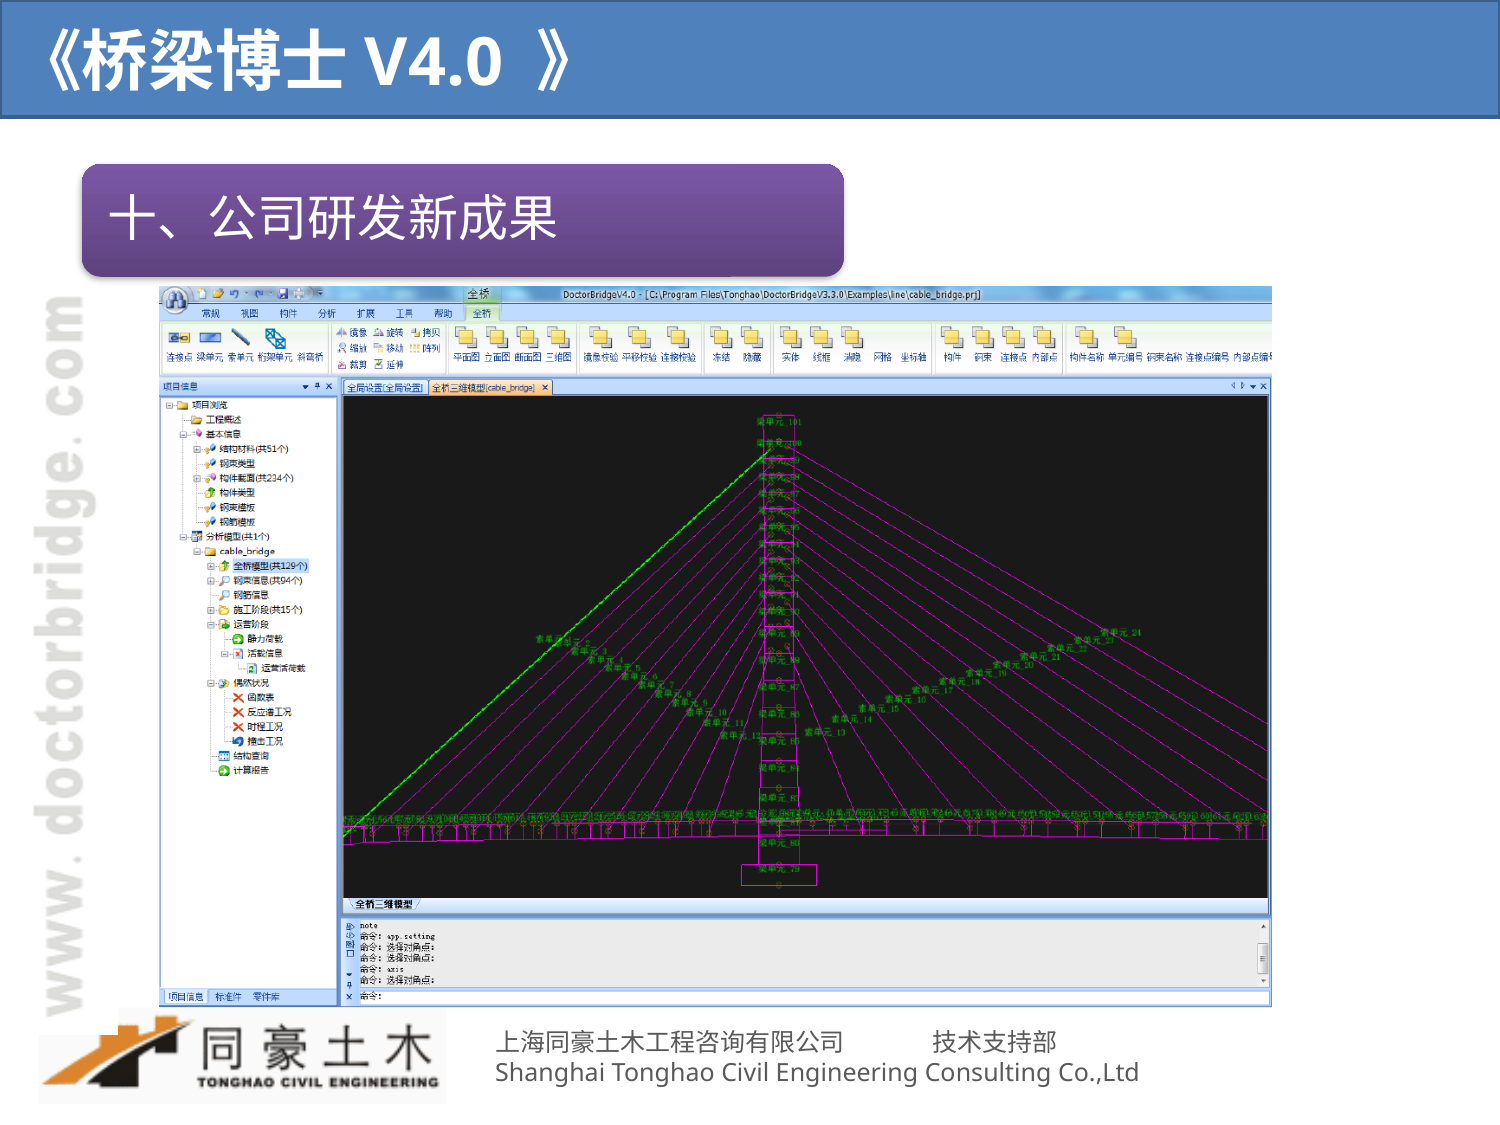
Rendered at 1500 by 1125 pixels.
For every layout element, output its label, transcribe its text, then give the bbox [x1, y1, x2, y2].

text_box 上海同豪土木工程咨询有限公司 技术支持部 Shanghai Tonghao Civil Engineering Consulting Co.,Ltd [480, 1019, 1442, 1095]
picture [5, 286, 1272, 1104]
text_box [81, 163, 844, 299]
text_box 《桥梁博士V4.0 》 [0, 0, 1500, 119]
